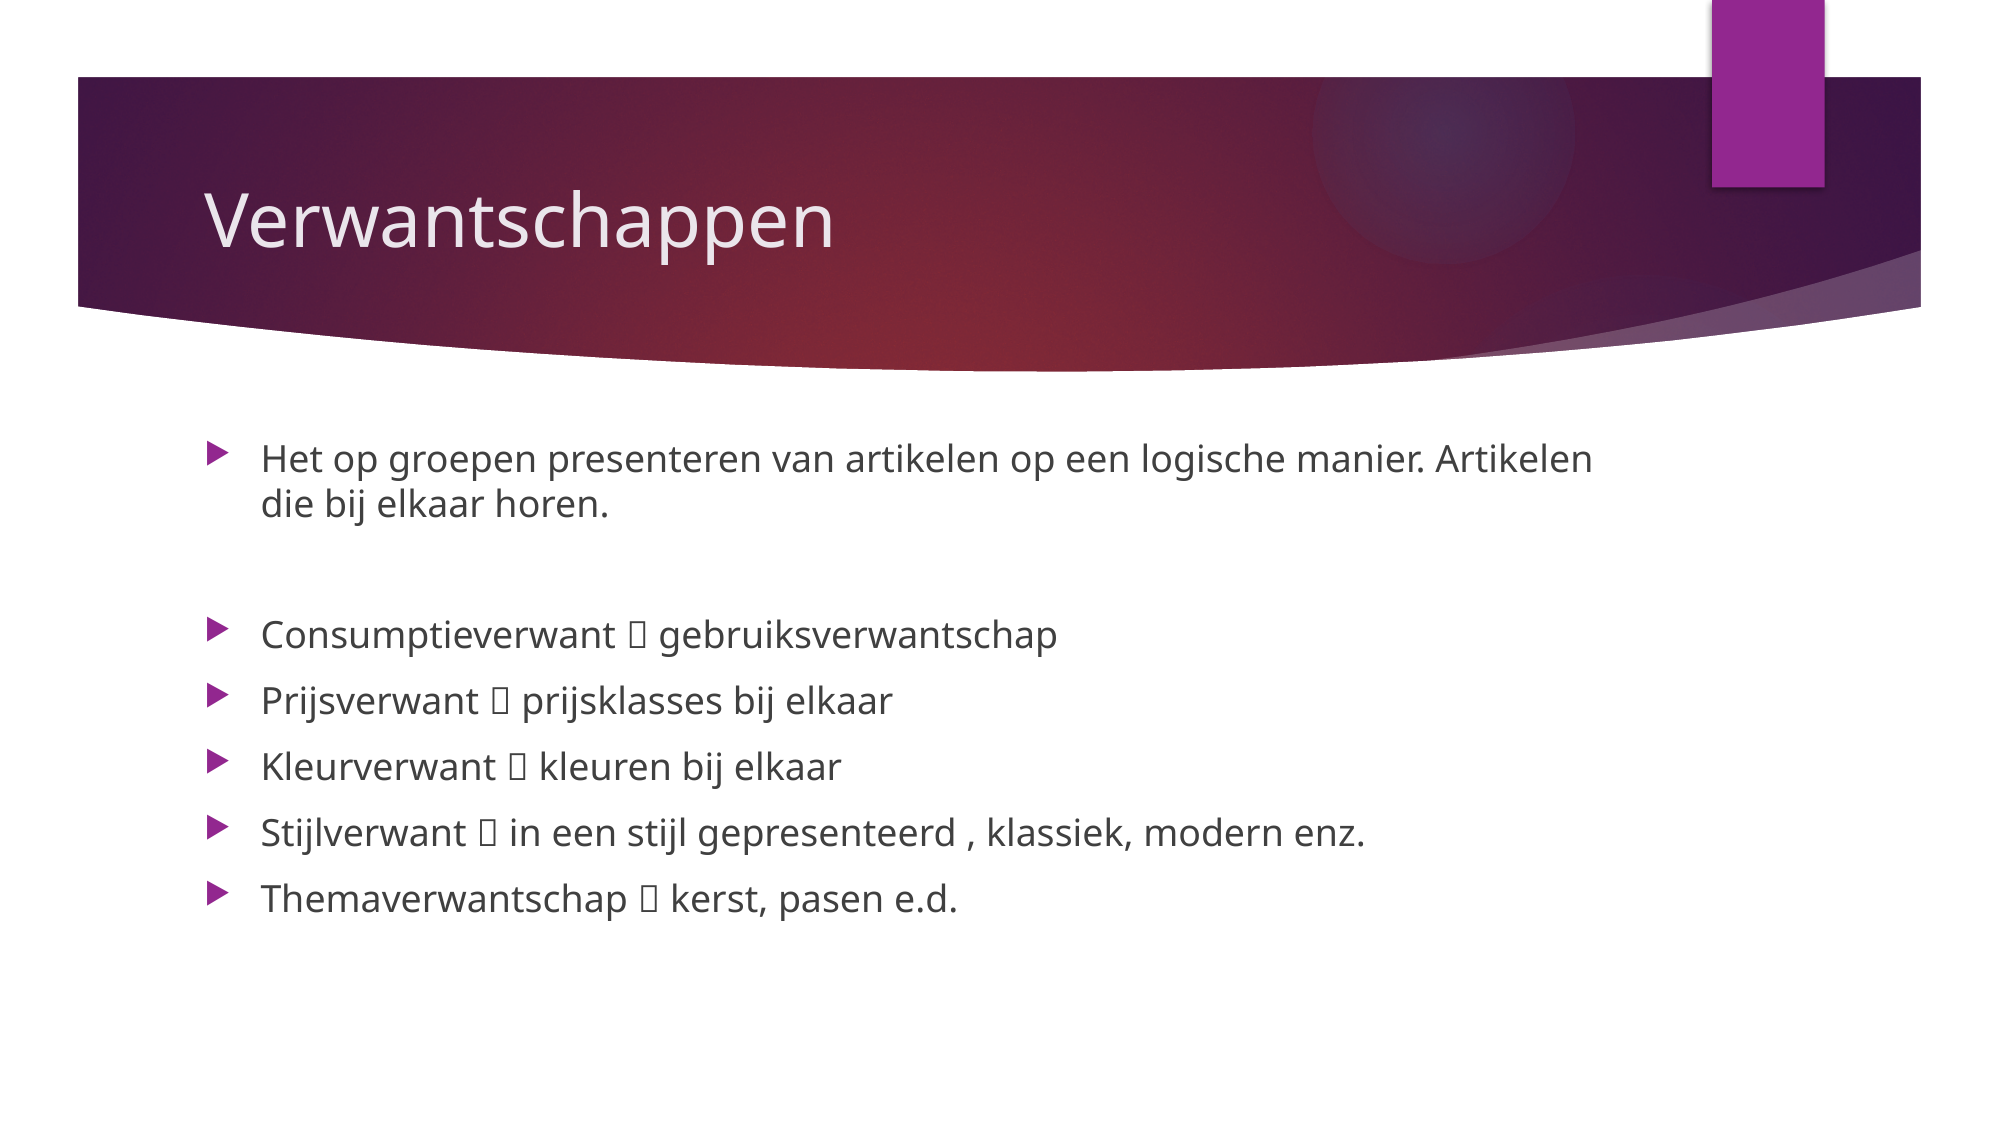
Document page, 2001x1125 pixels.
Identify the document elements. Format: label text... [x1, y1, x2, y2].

list Het op groepen presenteren van artikelen op een logische manier. Artikelen die bij elkaar horen. Consumptieverwant  gebruiksverwantschap Prijsverwant  prijsklasses bij elkaar Kleurverwant  kleuren bij elkaar Stijlverwant  in een stijl gepresenteerd , klassiek, modern enz. Themaverwantschap  kerst, pasen e.d. [189, 427, 1638, 988]
title Verwantschappen [189, 159, 1627, 276]
